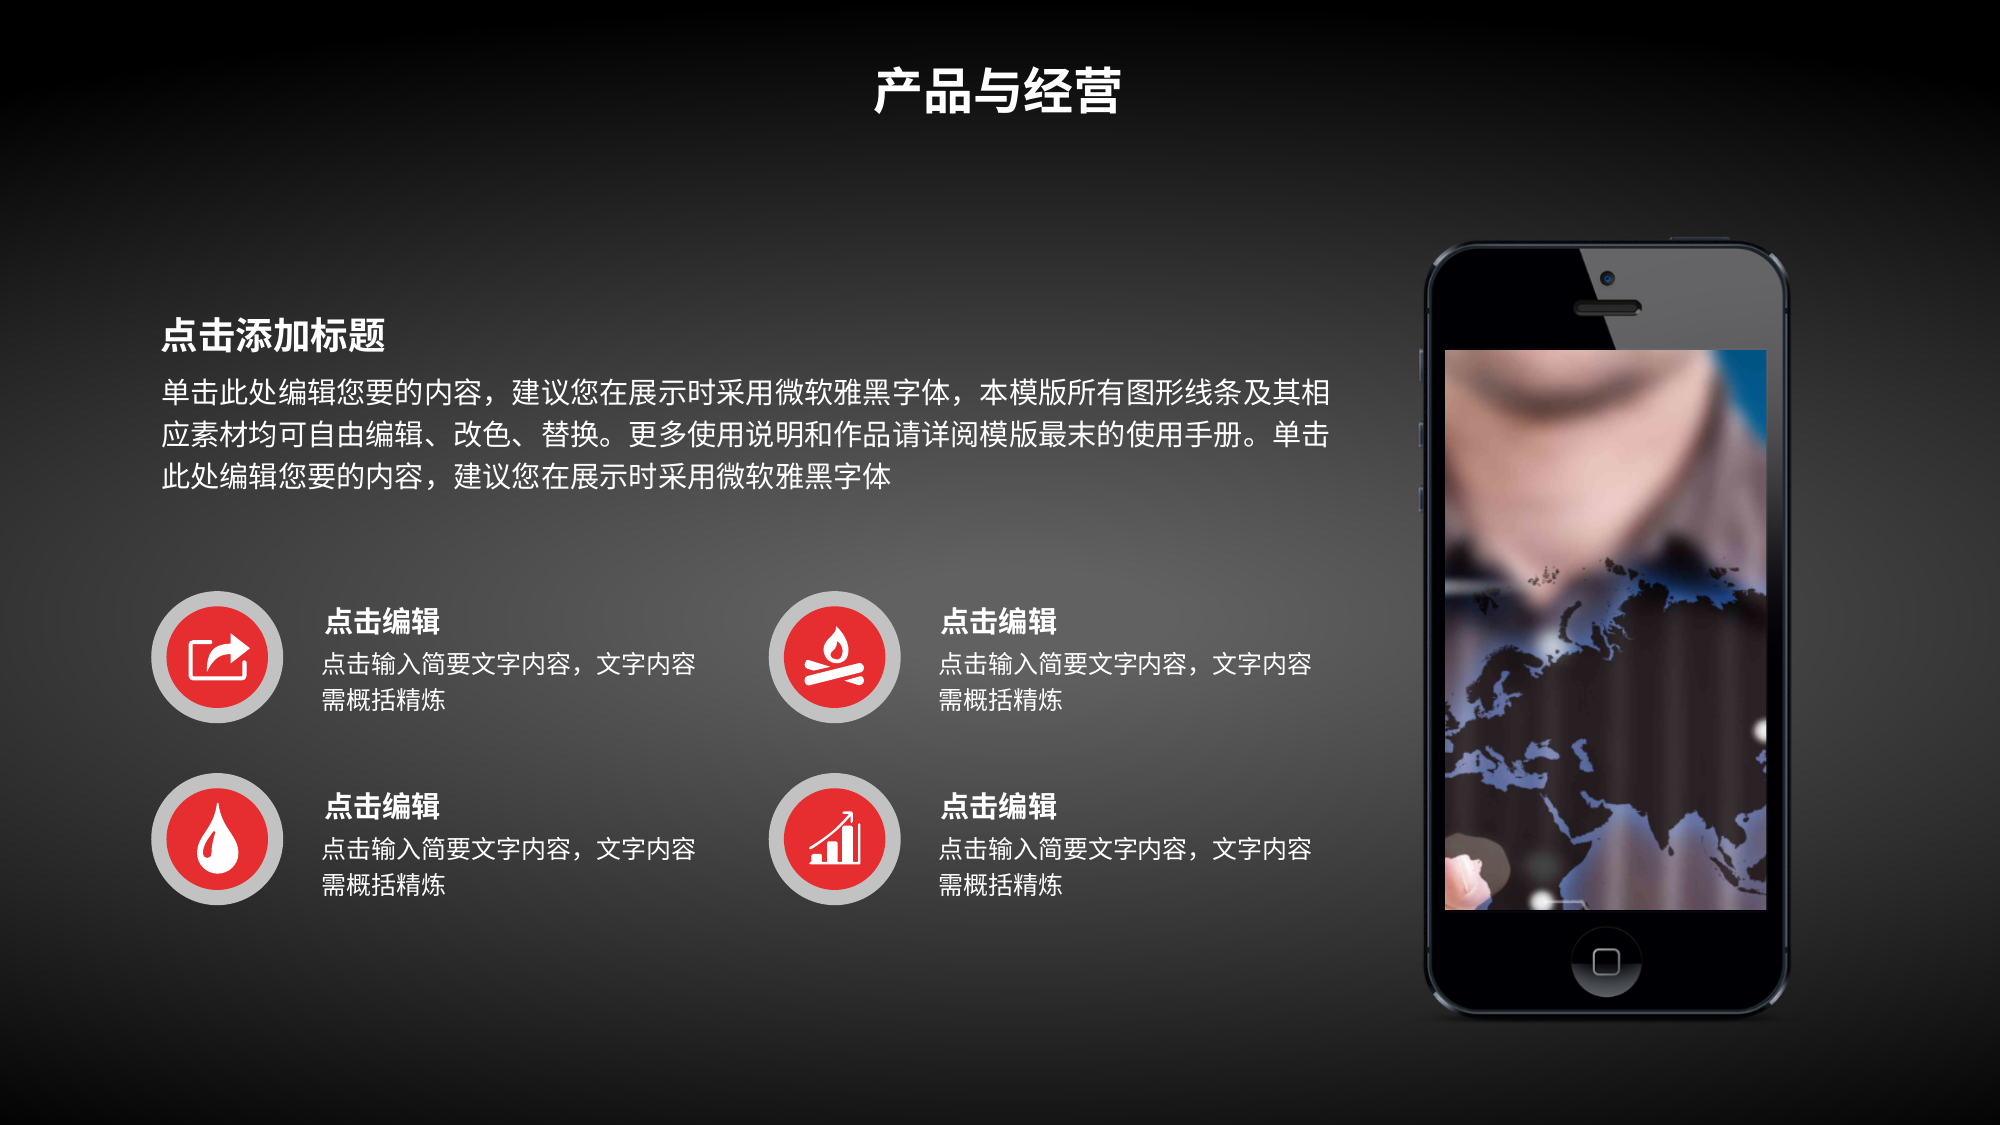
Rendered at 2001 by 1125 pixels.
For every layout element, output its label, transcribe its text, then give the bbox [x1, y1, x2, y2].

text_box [151, 591, 284, 724]
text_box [321, 603, 703, 713]
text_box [321, 788, 703, 898]
picture [0, 0, 2000, 1125]
text_box 产品与经营 [630, 52, 1366, 127]
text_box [151, 773, 284, 906]
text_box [938, 788, 1320, 898]
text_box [768, 591, 901, 724]
text_box 点击添加标题 [146, 304, 811, 359]
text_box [938, 603, 1320, 713]
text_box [768, 773, 901, 906]
text_box 单击此处编辑您要的内容，建议您在展示时采用微软雅黑字体，本模版所有图形线条及其相应素材均可自由编辑、改色、替换。更多使用说明和作品请详阅模版最末的使用手册。单击此处编辑您要的内容，建议您在展示时采用微软雅黑字体 [146, 359, 1366, 501]
